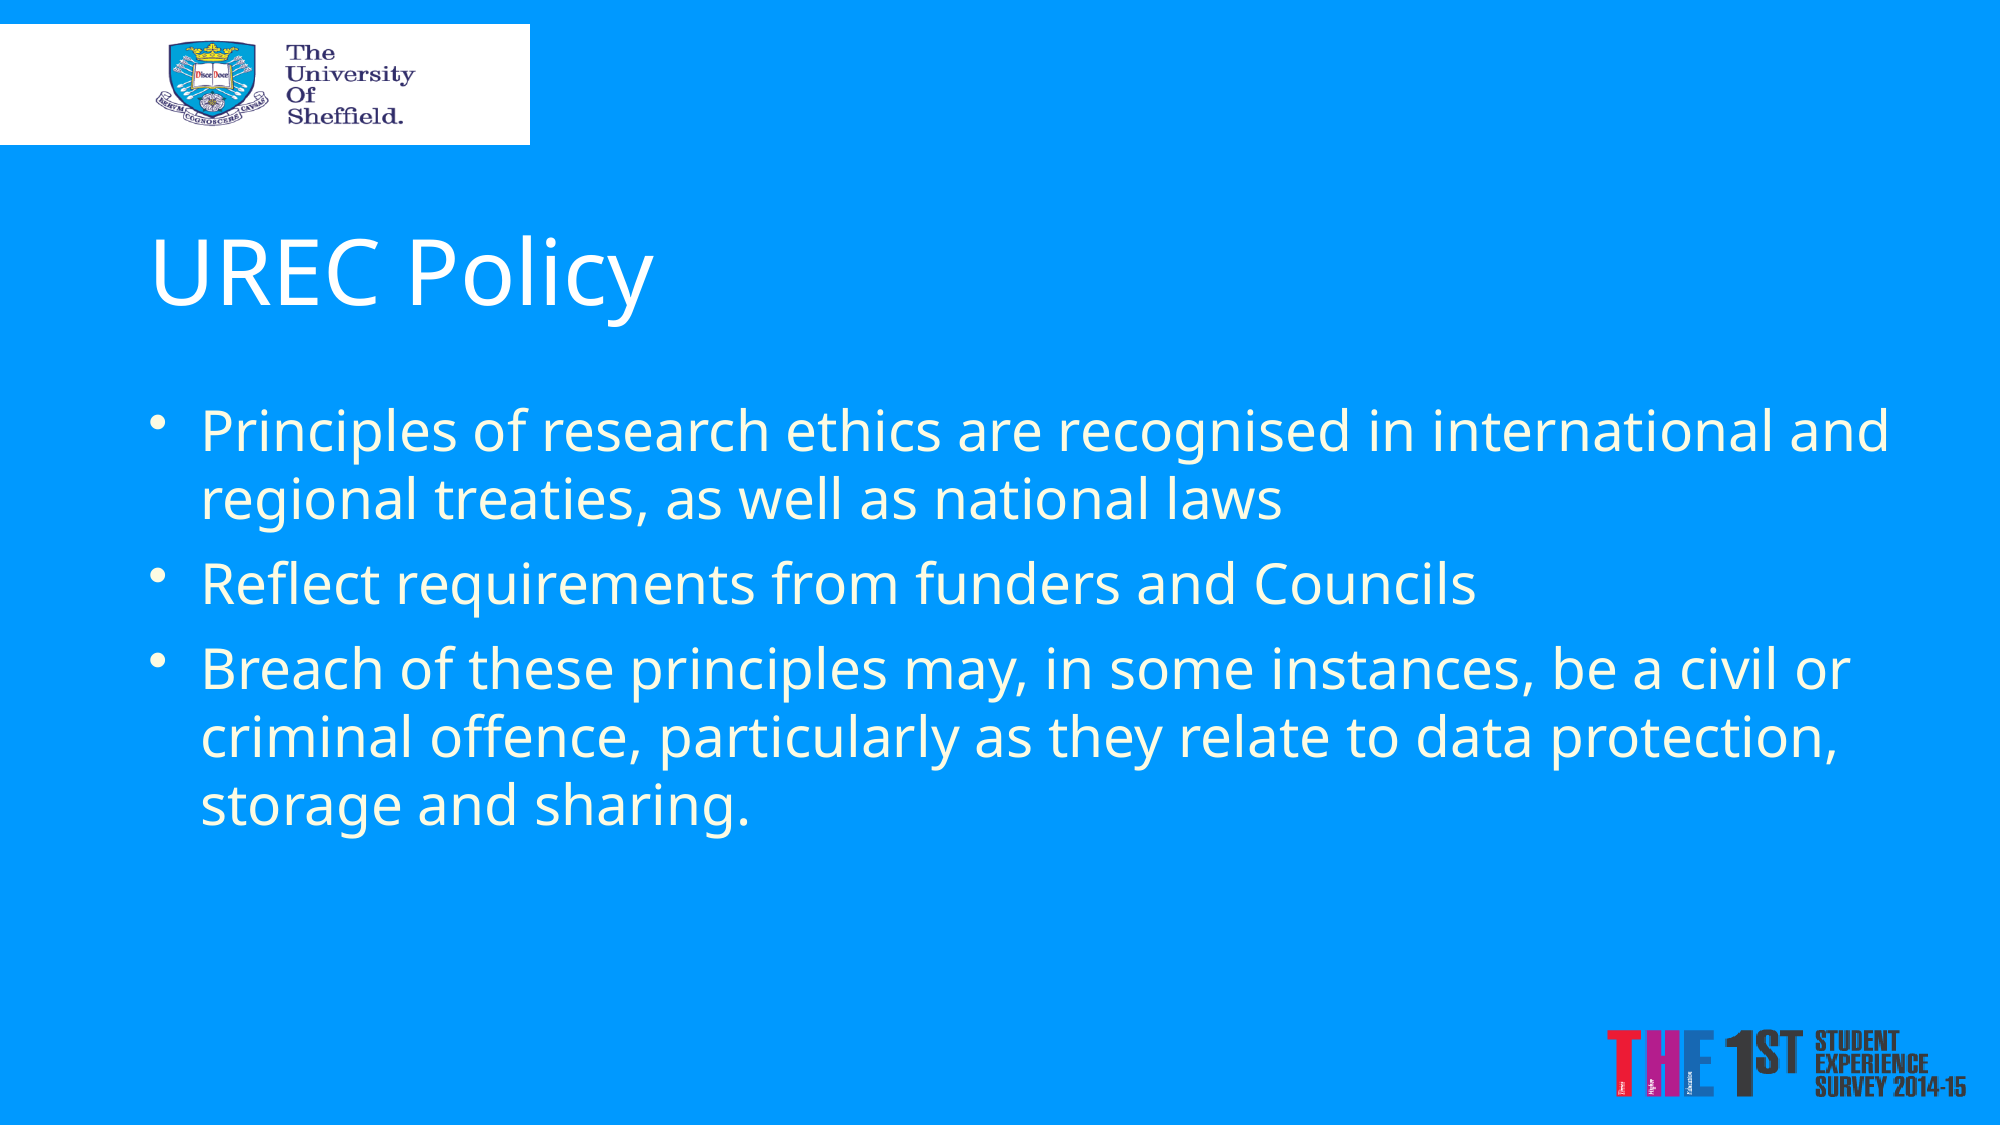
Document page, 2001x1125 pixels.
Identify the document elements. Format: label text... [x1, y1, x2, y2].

title UREC Policy [133, 224, 1934, 350]
list Principles of research ethics are recognised in international and regional treaties, as well as national laws Reflect requirements from funders and Councils Breach of these principles may, in some instances, be a civil or criminal offence, particularly as they relate to data protection, storage and sharing. [133, 387, 1934, 1000]
picture [0, 24, 530, 145]
picture [1598, 1023, 1978, 1103]
